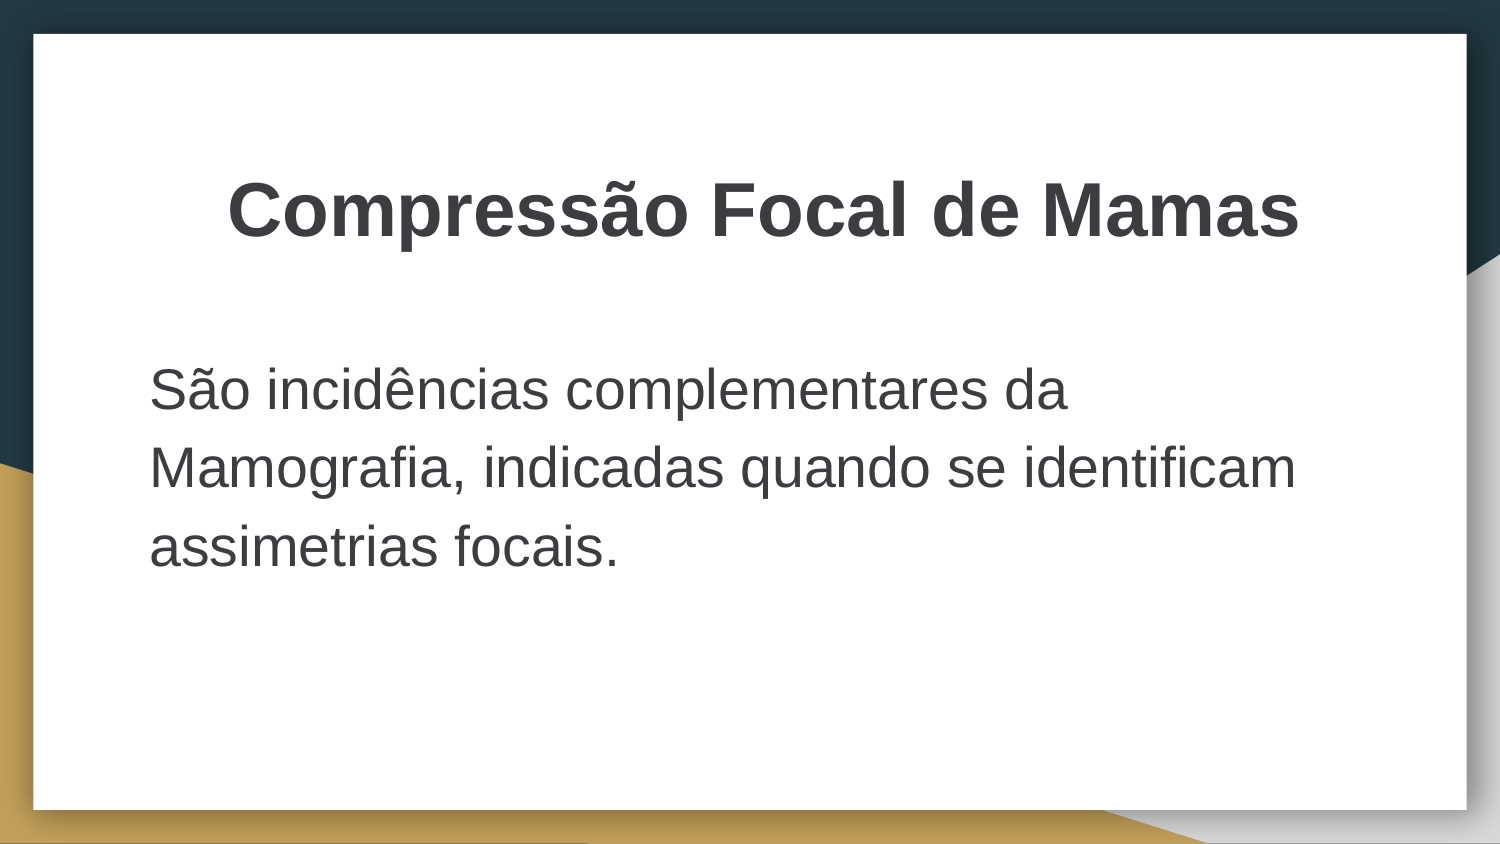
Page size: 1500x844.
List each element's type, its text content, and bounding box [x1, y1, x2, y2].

title Compressão Focal de Mamas [134, 136, 1366, 293]
list São incidências complementares da Mamografia, indicadas quando se identificam assimetrias focais. [134, 326, 1366, 729]
